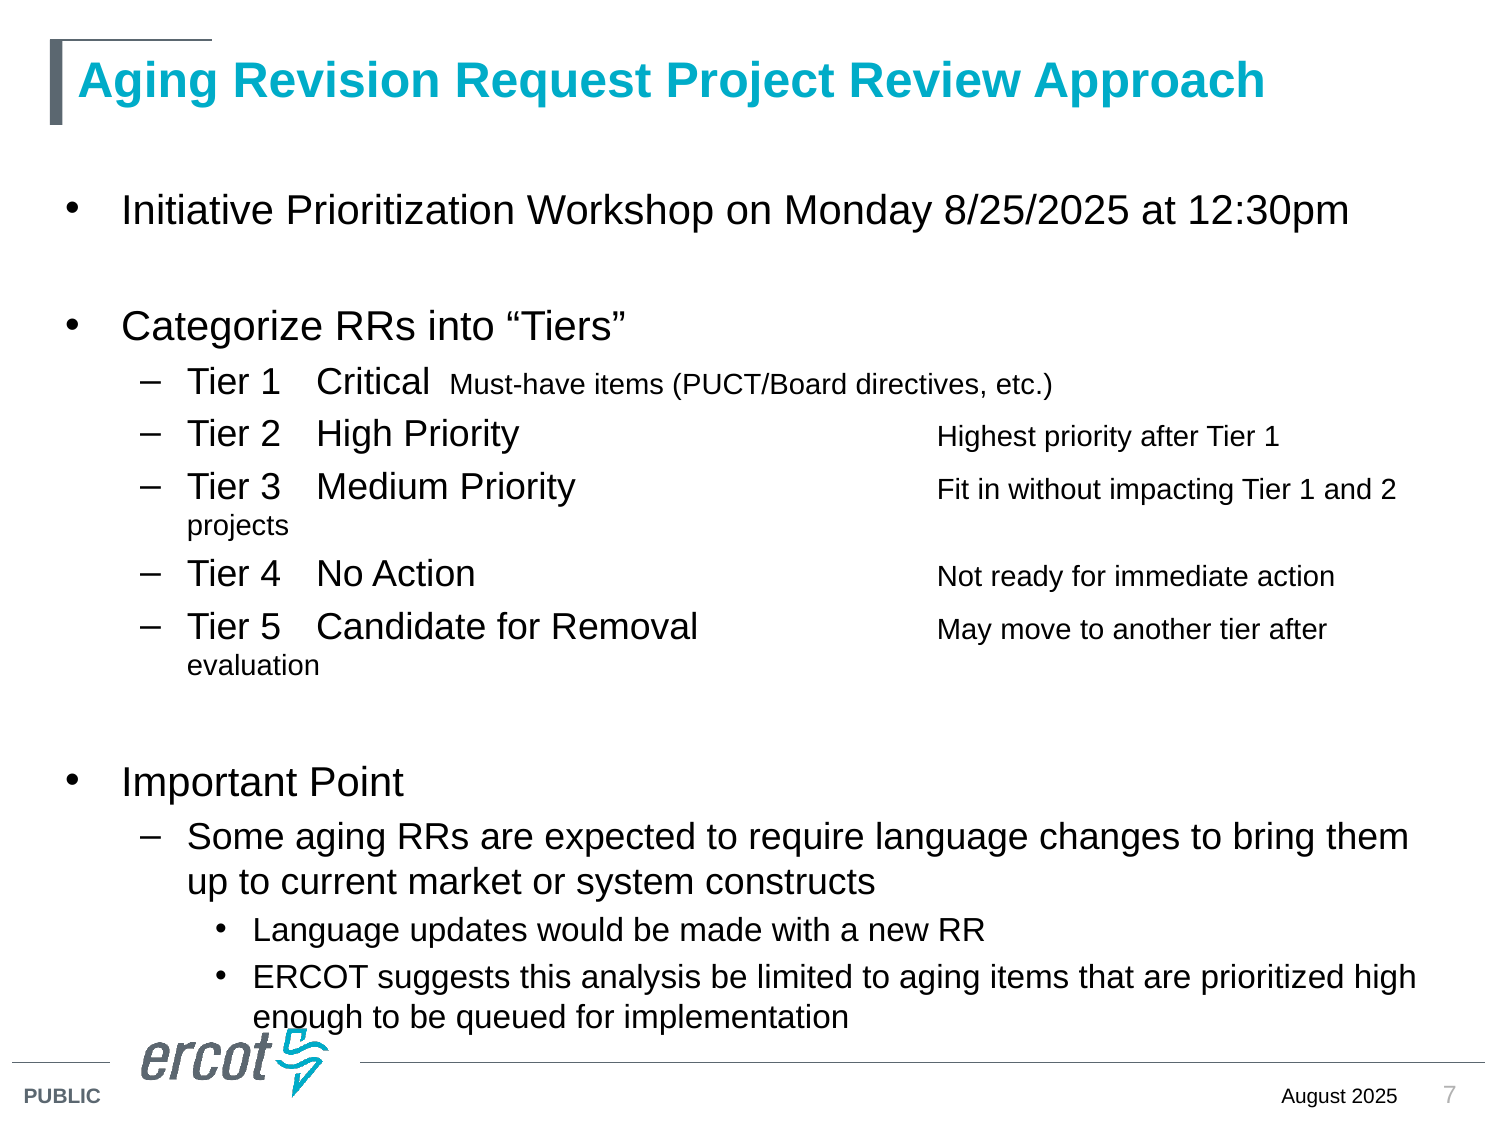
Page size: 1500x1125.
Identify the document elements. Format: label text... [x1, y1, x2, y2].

slide_number 7 [1412, 1076, 1488, 1112]
picture [137, 1024, 332, 1100]
title Aging Revision Request Project Review Approach [62, 39, 1300, 125]
list Initiative Prioritization Workshop on Monday 8/25/2025 at 12:30pm Categorize RRs into “Tiers” Tier 1 Critical Must-have items (PUCT/Board directives, etc.) Tier 2 High Priority Highest priority after Tier 1 Tier 3 Medium Priority Fit in without impacting Tier 1 and 2 projects Tier 4 No Action Not ready for immediate action Tier 5 Candidate for Removal May move to another tier after evaluation Important Point Some aging RRs are expected to require language changes to bring them up to current market or system constructs Language updates would be made with a new RR ERCOT suggests this analysis be limited to aging items that are prioritized high enough to be queued for implementation [50, 174, 1475, 1000]
